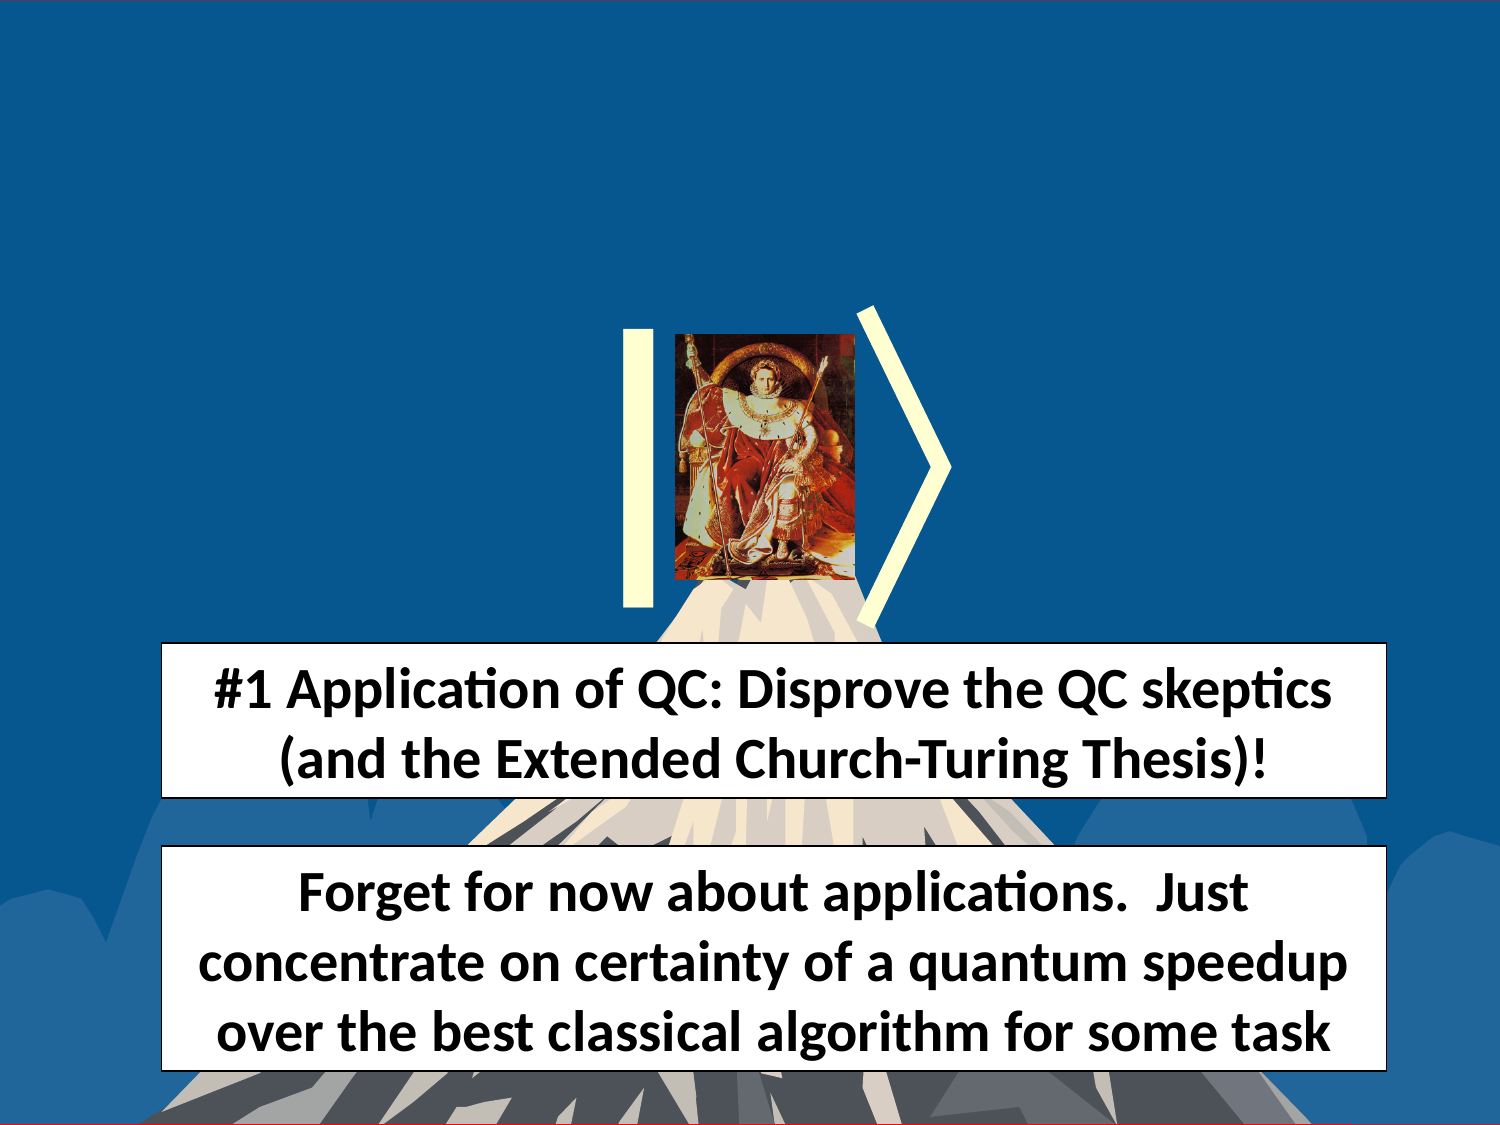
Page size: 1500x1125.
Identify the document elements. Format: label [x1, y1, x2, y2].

text_box [0, 0, 1500, 1125]
picture [674, 334, 856, 580]
